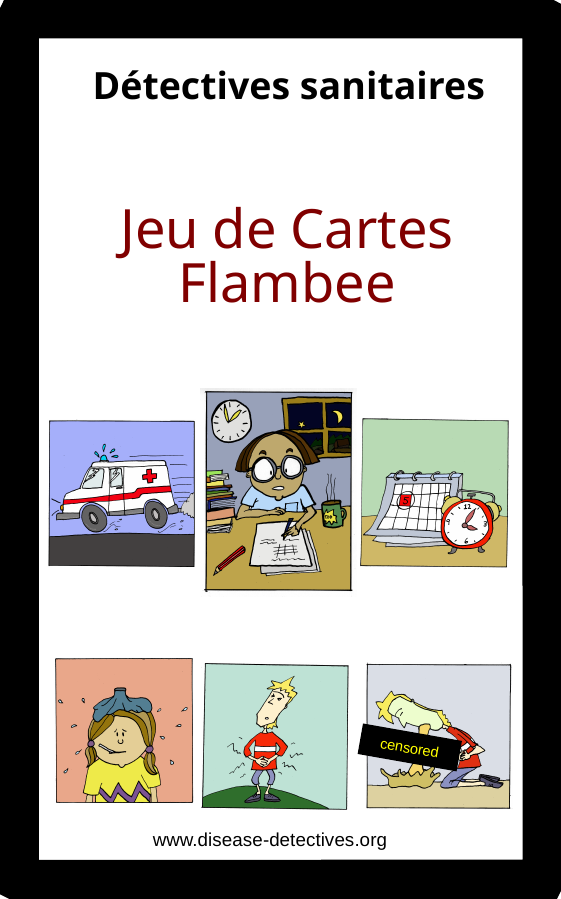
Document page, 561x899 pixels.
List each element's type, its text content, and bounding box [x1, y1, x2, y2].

picture [365, 661, 514, 810]
picture [54, 656, 195, 804]
text_box www.disease-detectives.org [35, 821, 525, 858]
picture [47, 419, 196, 568]
picture [199, 388, 357, 598]
picture [200, 661, 350, 810]
text_box [18, 17, 544, 881]
text_box Jeu de Cartes Flambee [65, 188, 509, 313]
picture [360, 418, 509, 568]
